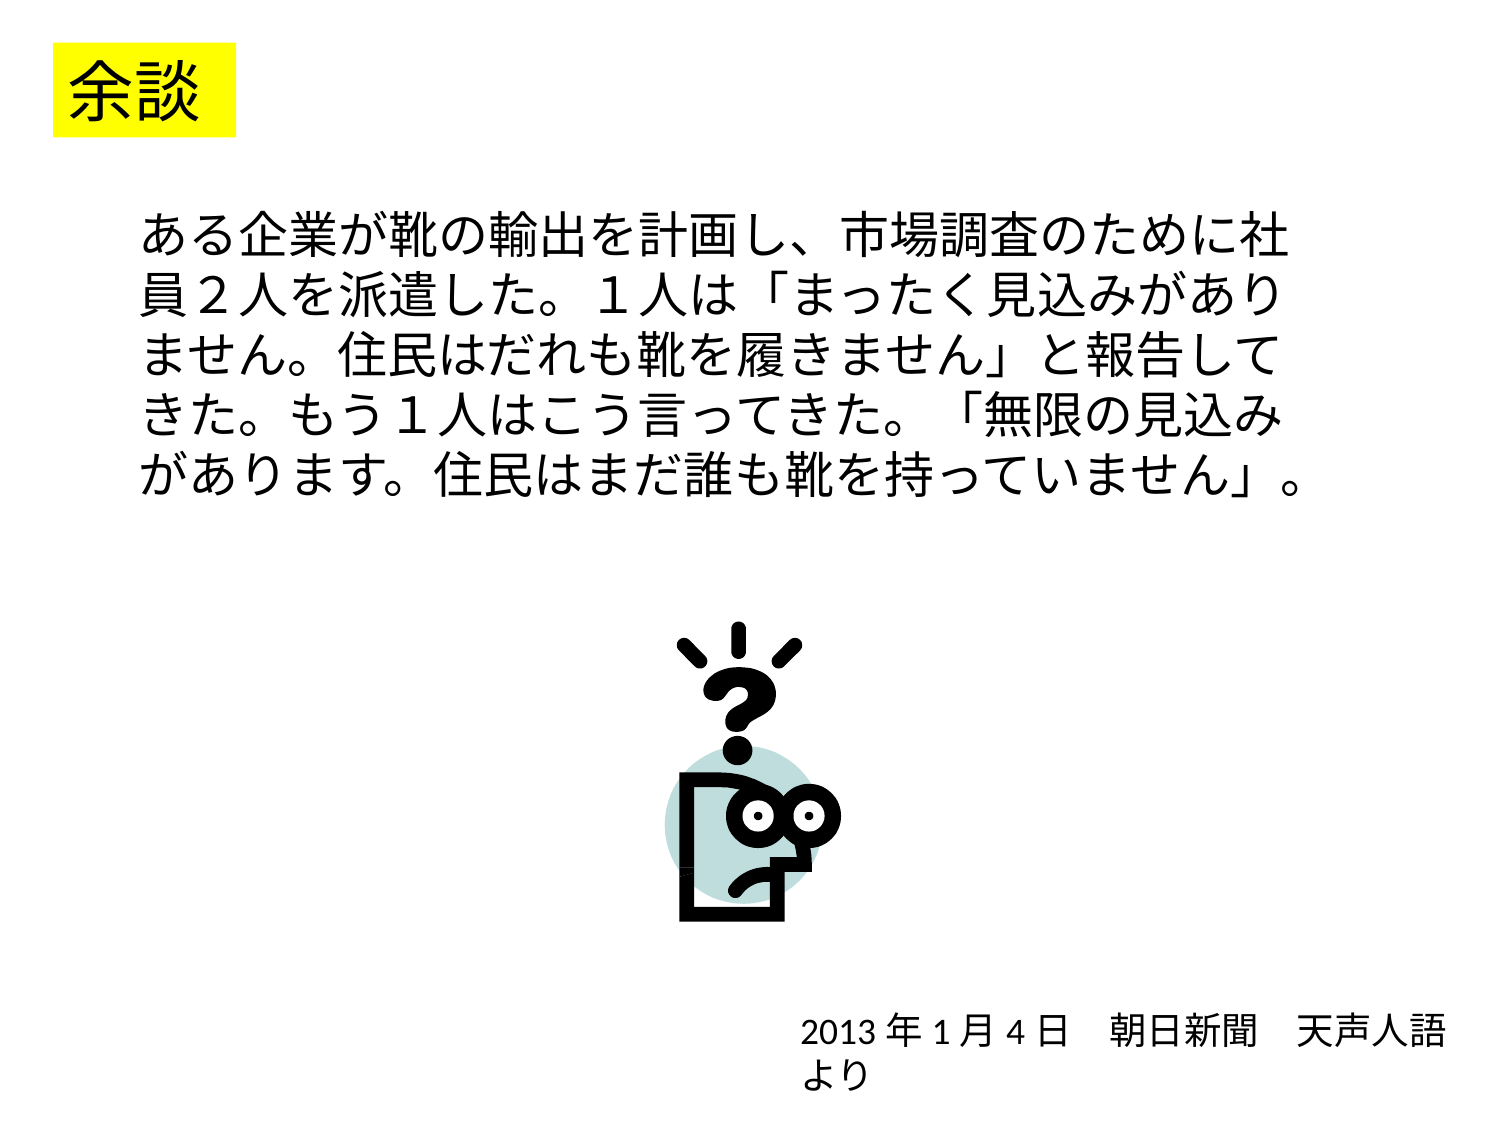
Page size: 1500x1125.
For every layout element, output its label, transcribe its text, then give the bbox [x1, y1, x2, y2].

text_box ある企業が靴の輸出を計画し、市場調査のために社員２人を派遣した。１人は「まったく見込みがありません。住民はだれも靴を履きません」と報告してきた。もう１人はこう言ってきた。「無限の見込みがあります。住民はまだ誰も靴を持っていません」。 [123, 196, 1341, 511]
picture [664, 621, 842, 922]
text_box 2013年1月4日 朝日新聞 天声人語より [785, 999, 1471, 1105]
text_box 余談 [53, 42, 237, 138]
